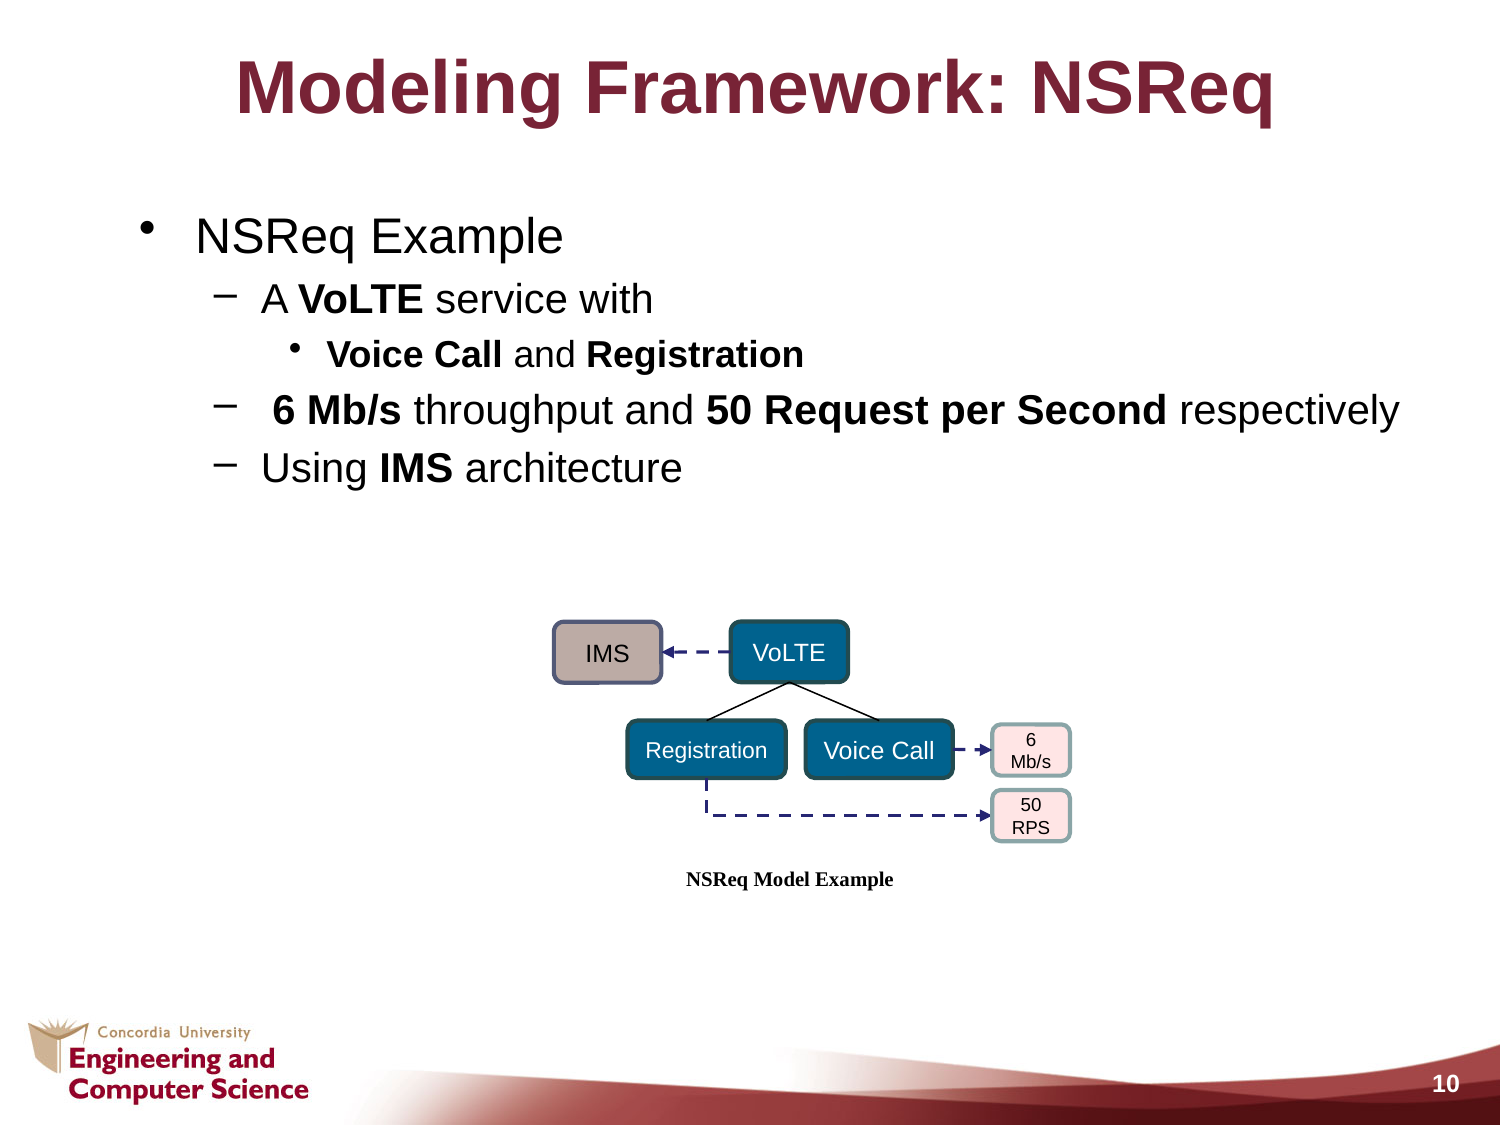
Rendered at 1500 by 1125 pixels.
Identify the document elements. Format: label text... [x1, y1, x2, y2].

title Modeling Framework: NSReq [118, 30, 1394, 219]
list NSReq Example A VoLTE service with Voice Call and Registration 6 Mb/s throughput and 50 Request per Second respectively Using IMS architecture [123, 196, 1500, 988]
slide_number 10 [1387, 1052, 1475, 1113]
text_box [553, 621, 1071, 900]
picture [0, 0, 1500, 1125]
